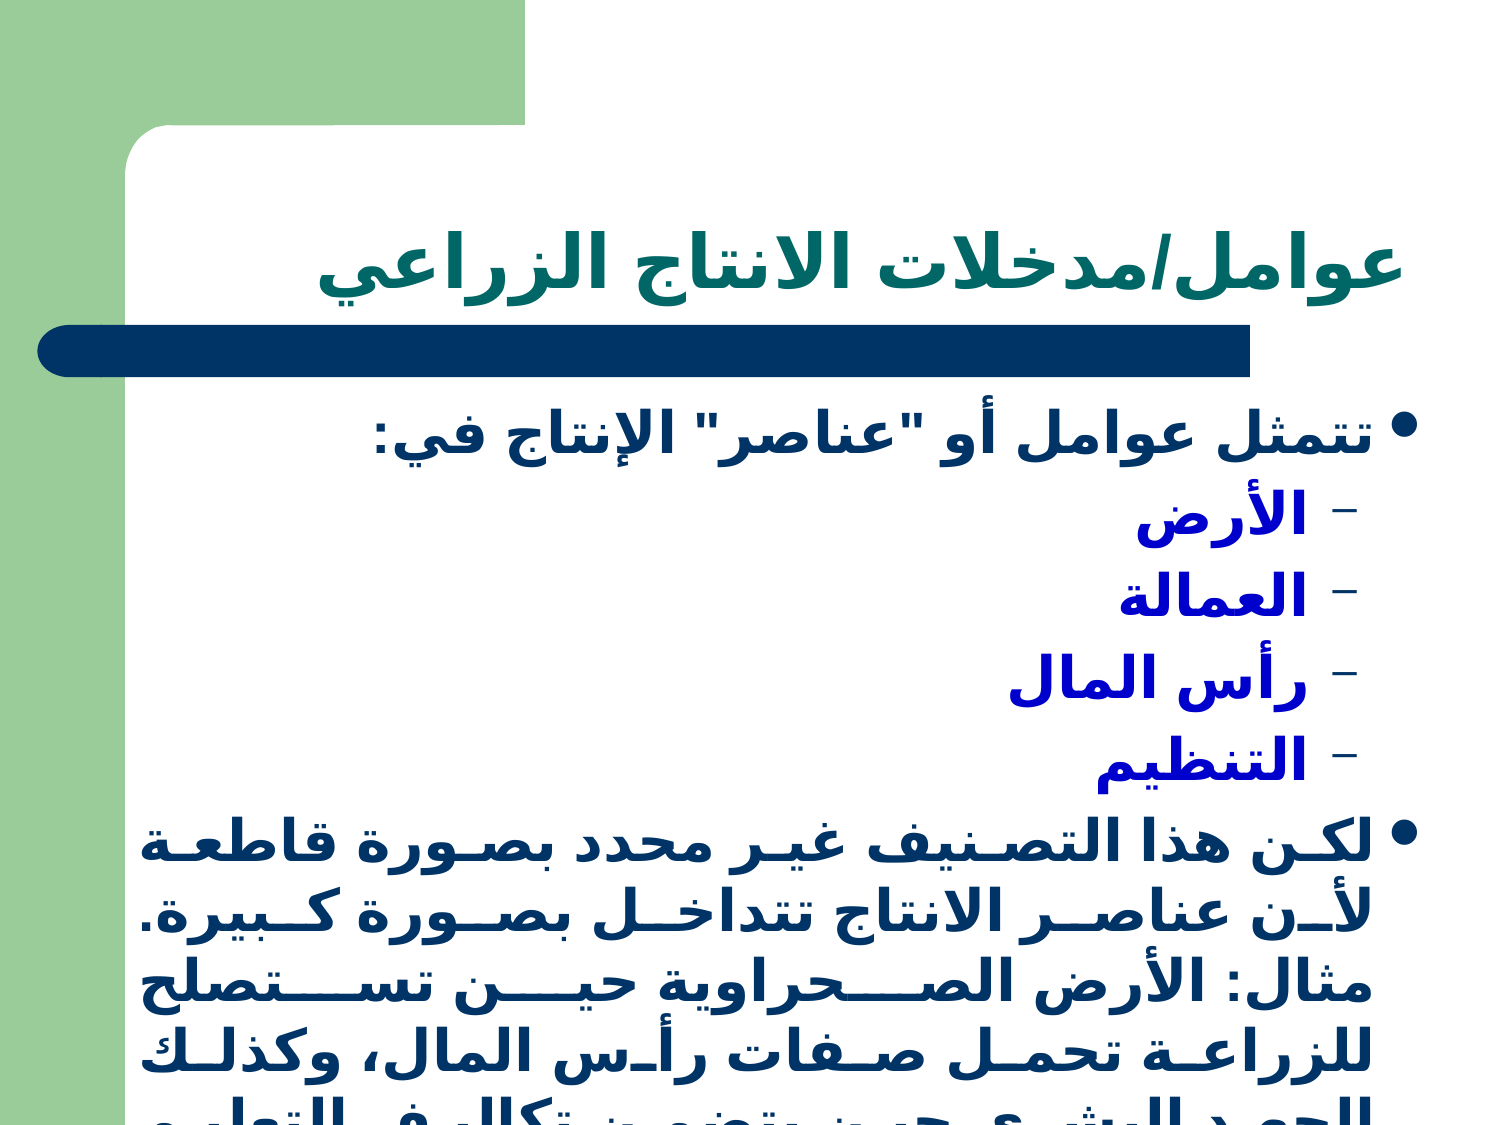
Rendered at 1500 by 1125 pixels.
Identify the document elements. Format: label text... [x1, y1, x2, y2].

list تتمثل عوامل أو "عناصر" الإنتاج في: الأرض العمالة رأس المال التنظيم لكن هذا التصنيف غير محدد بصورة قاطعة لأن عناصر الانتاج تتداخل بصورة كبيرة. مثال: الأرض الصحراوية حين تستصلح للزراعة تحمل صفات رأس المال، وكذلك الجهد البشري حين يتضمن تكاليف التعليم والتدريب. [123, 387, 1448, 1083]
title عوامل/مدخلات الانتاج الزراعي [124, 124, 1426, 313]
